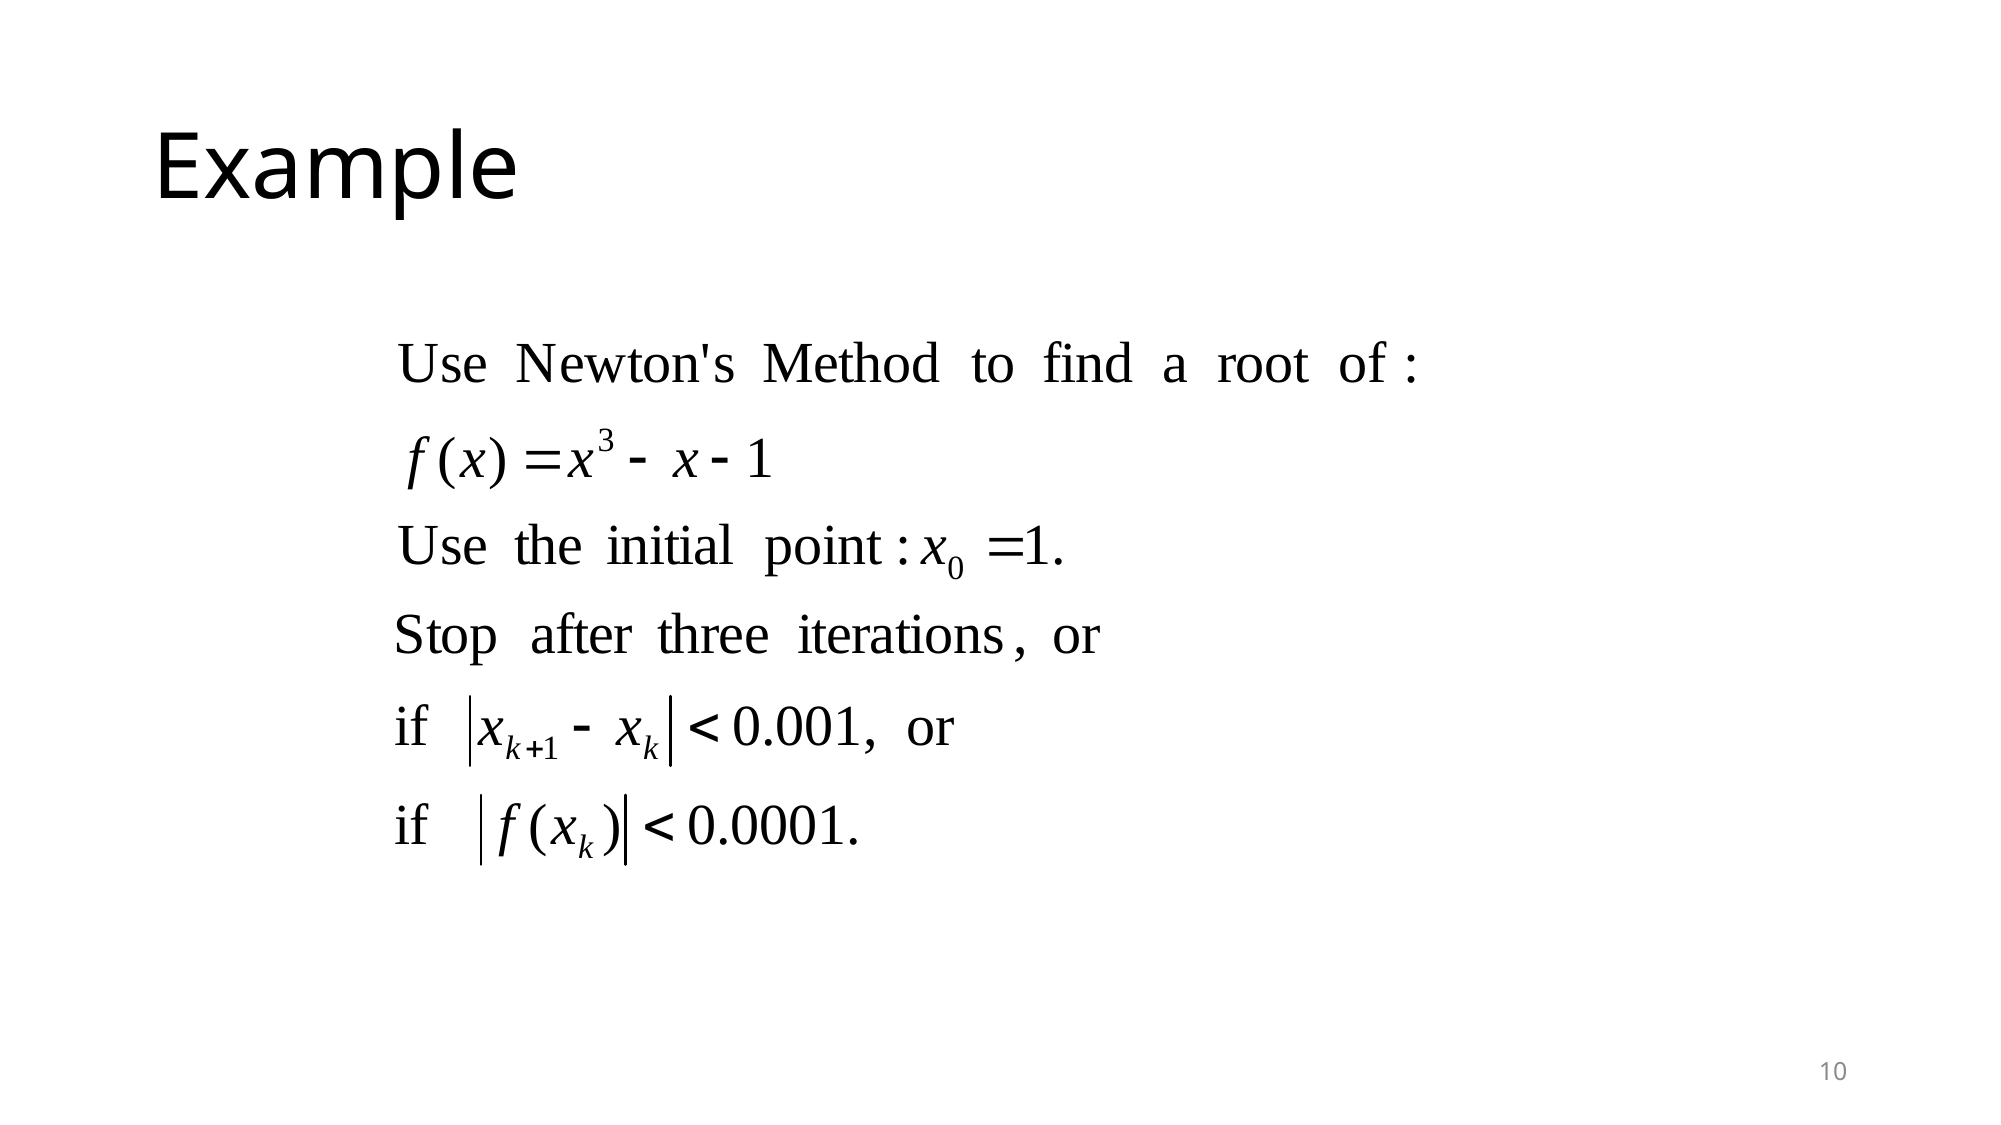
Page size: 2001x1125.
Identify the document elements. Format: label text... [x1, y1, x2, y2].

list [387, 331, 1425, 875]
slide_number 10 [1412, 1042, 1863, 1103]
title Example [137, 59, 1863, 278]
